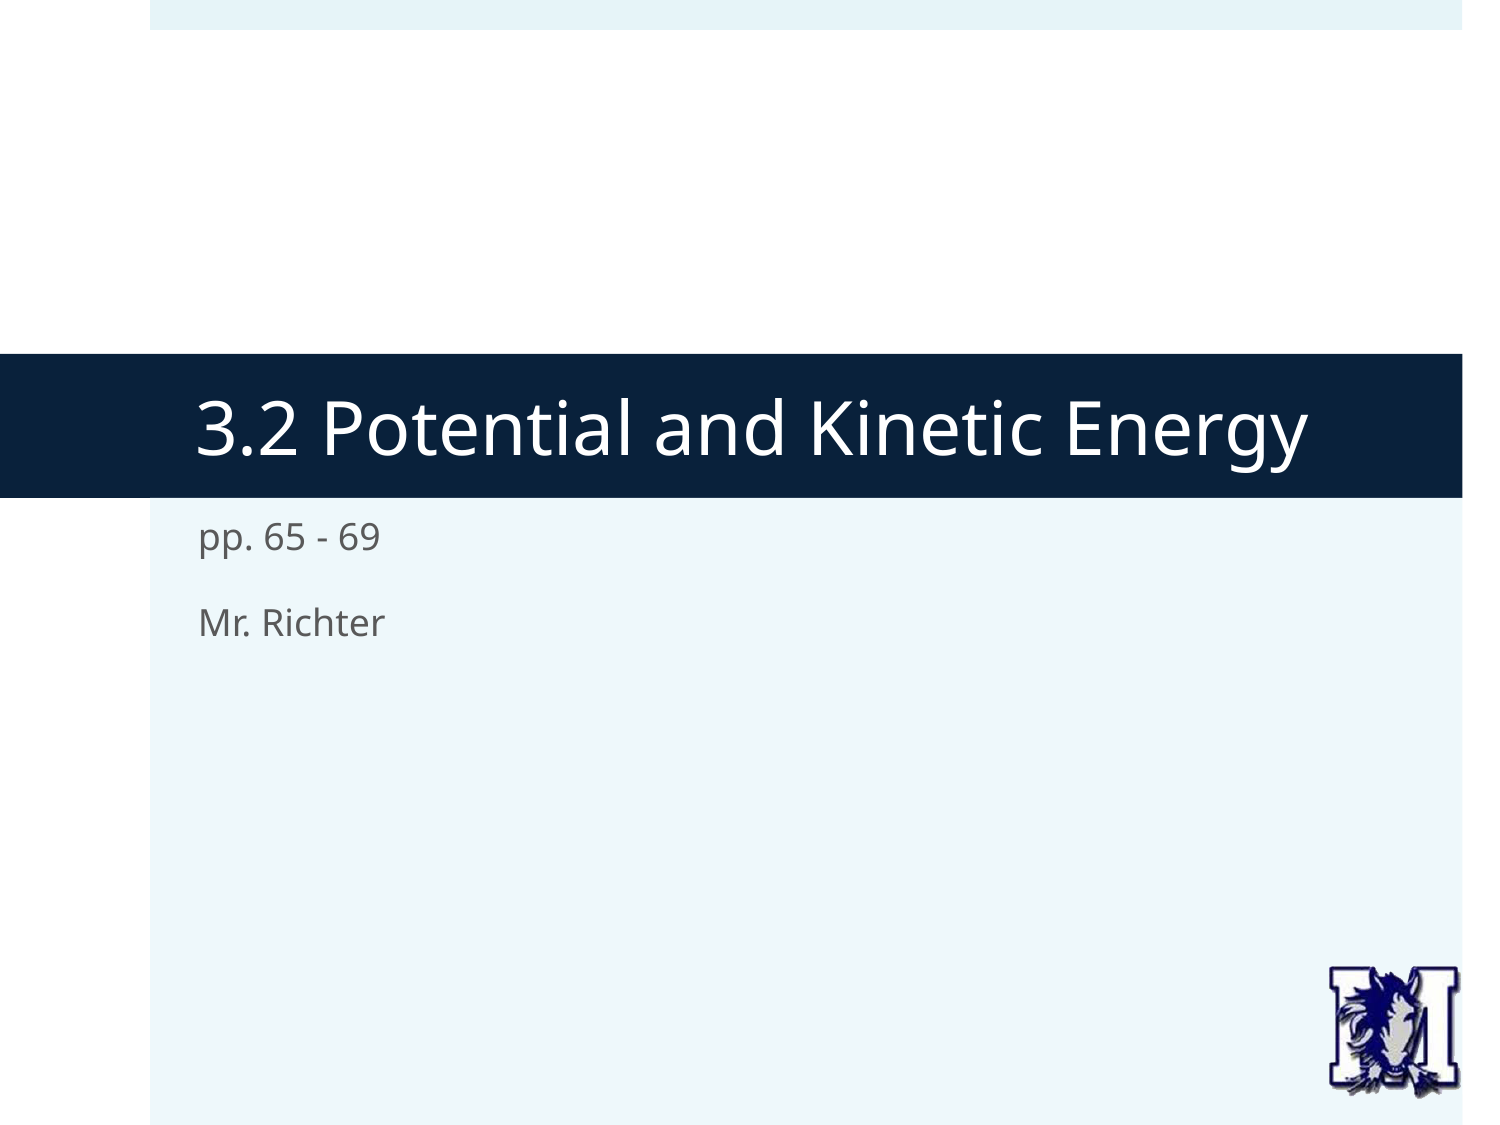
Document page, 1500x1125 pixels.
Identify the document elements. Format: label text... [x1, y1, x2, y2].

picture [1287, 963, 1500, 1104]
title 3.2 Potential and Kinetic Energy [0, 353, 1463, 498]
subtitle pp. 65 - 69 Mr. Richter [150, 497, 1463, 1125]
